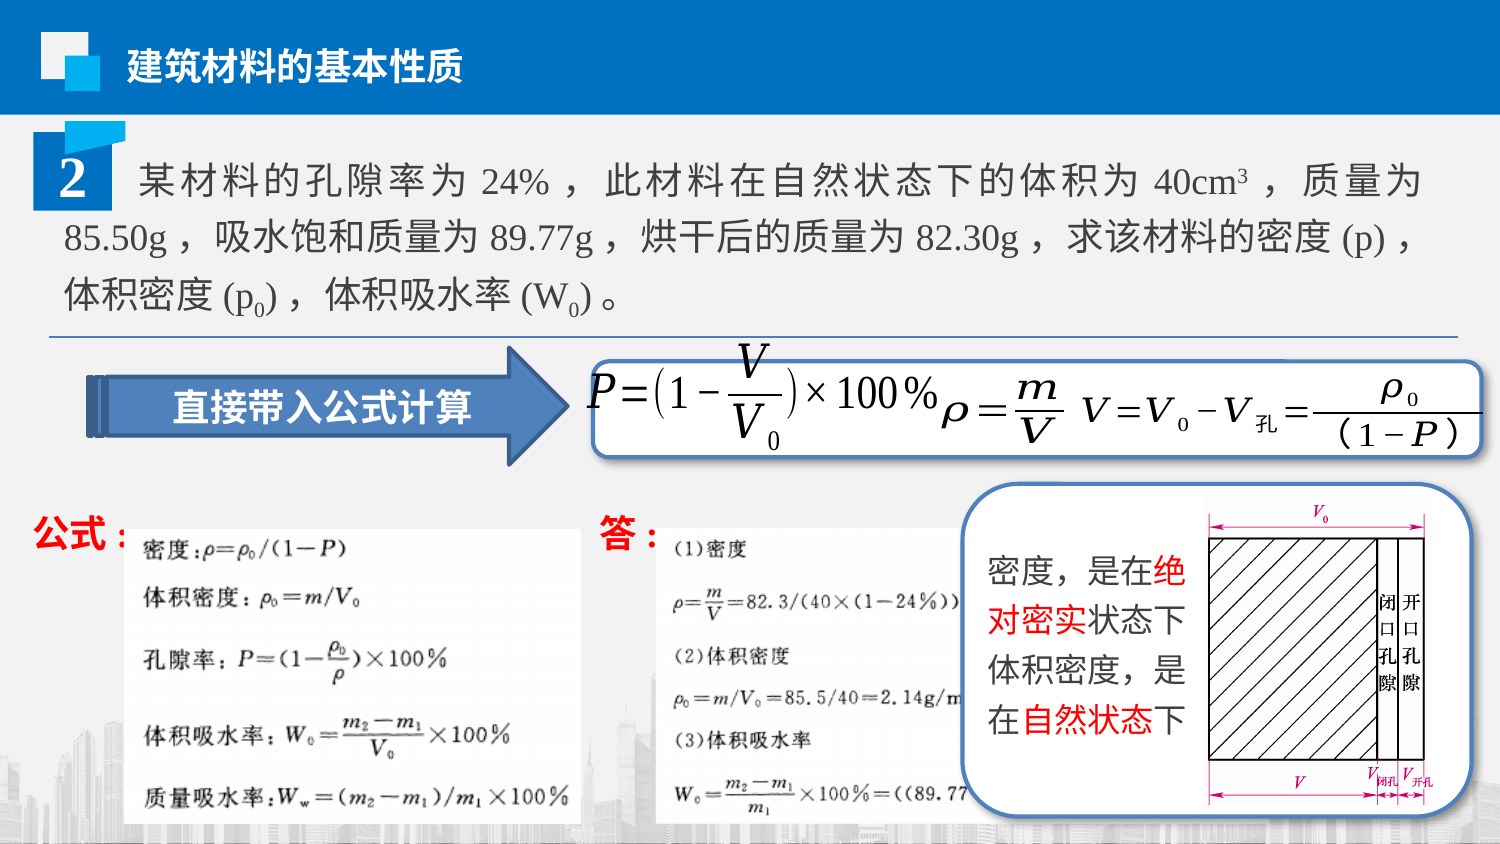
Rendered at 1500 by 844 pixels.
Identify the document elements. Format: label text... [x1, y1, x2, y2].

text_box 直接带入公式计算 [86, 345, 570, 467]
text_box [584, 336, 1486, 458]
text_box 某材料的孔隙率为24%，此材料在自然状态下的体积为40cm3，质量为85.50g，吸水饱和质量为89.77g，烘干后的质量为82.30g，求该材料的密度(p)，体积密度(p0)，体积吸水率(W0)。 [49, 138, 1448, 330]
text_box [962, 483, 1472, 817]
text_box [0, 1, 1500, 117]
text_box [17, 502, 582, 824]
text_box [584, 502, 966, 824]
text_box 2 [33, 132, 112, 211]
text_box [39, 30, 91, 81]
text_box [64, 121, 126, 155]
text_box [63, 54, 102, 93]
text_box 建筑材料的基本性质 [112, 35, 715, 96]
